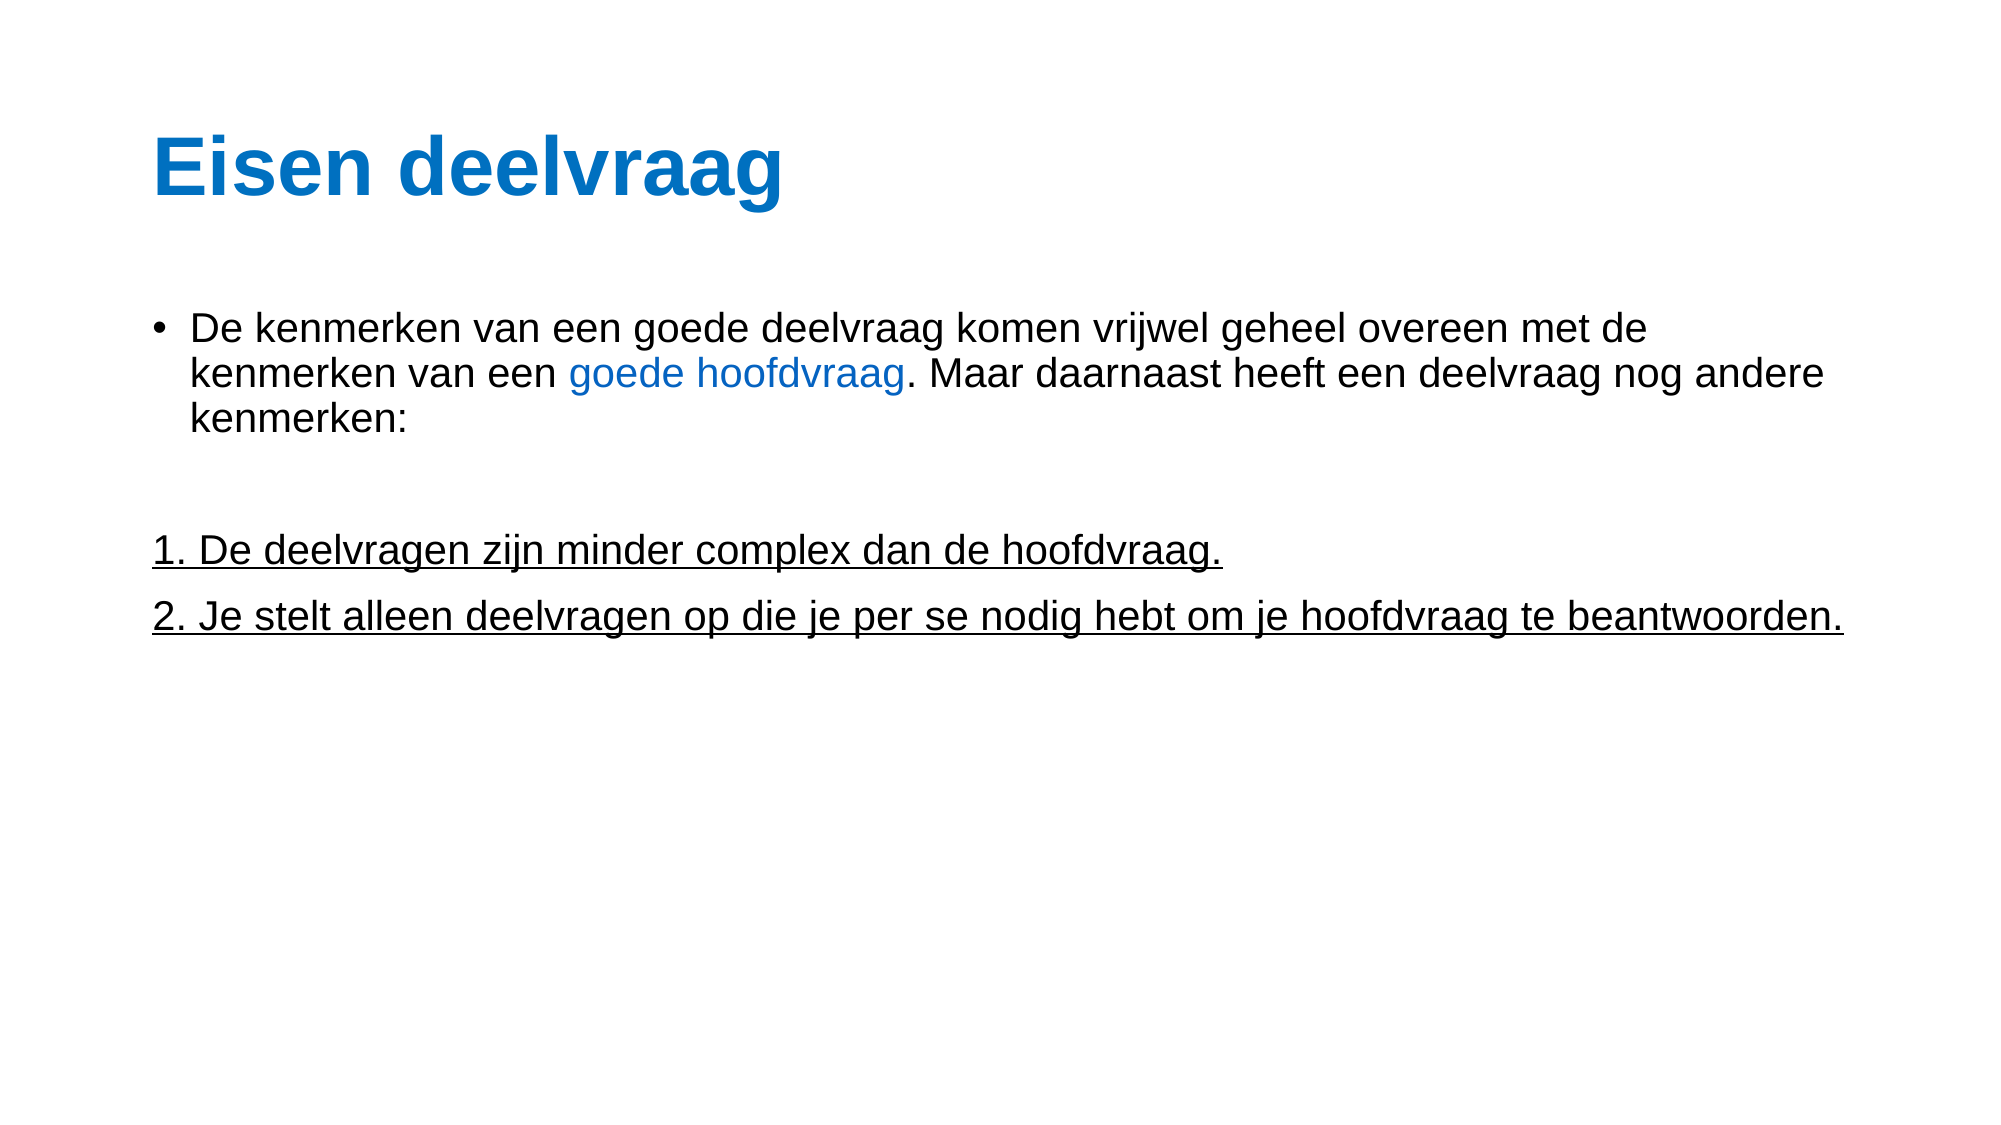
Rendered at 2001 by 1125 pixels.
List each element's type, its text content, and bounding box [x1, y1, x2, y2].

title Eisen deelvraag [137, 59, 1863, 278]
list De kenmerken van een goede deelvraag komen vrijwel geheel overeen met de kenmerken van een goede hoofdvraag. Maar daarnaast heeft een deelvraag nog andere kenmerken: 1. De deelvragen zijn minder complex dan de hoofdvraag. 2. Je stelt alleen deelvragen op die je per se nodig hebt om je hoofdvraag te beantwoorden. [137, 299, 1863, 1014]
